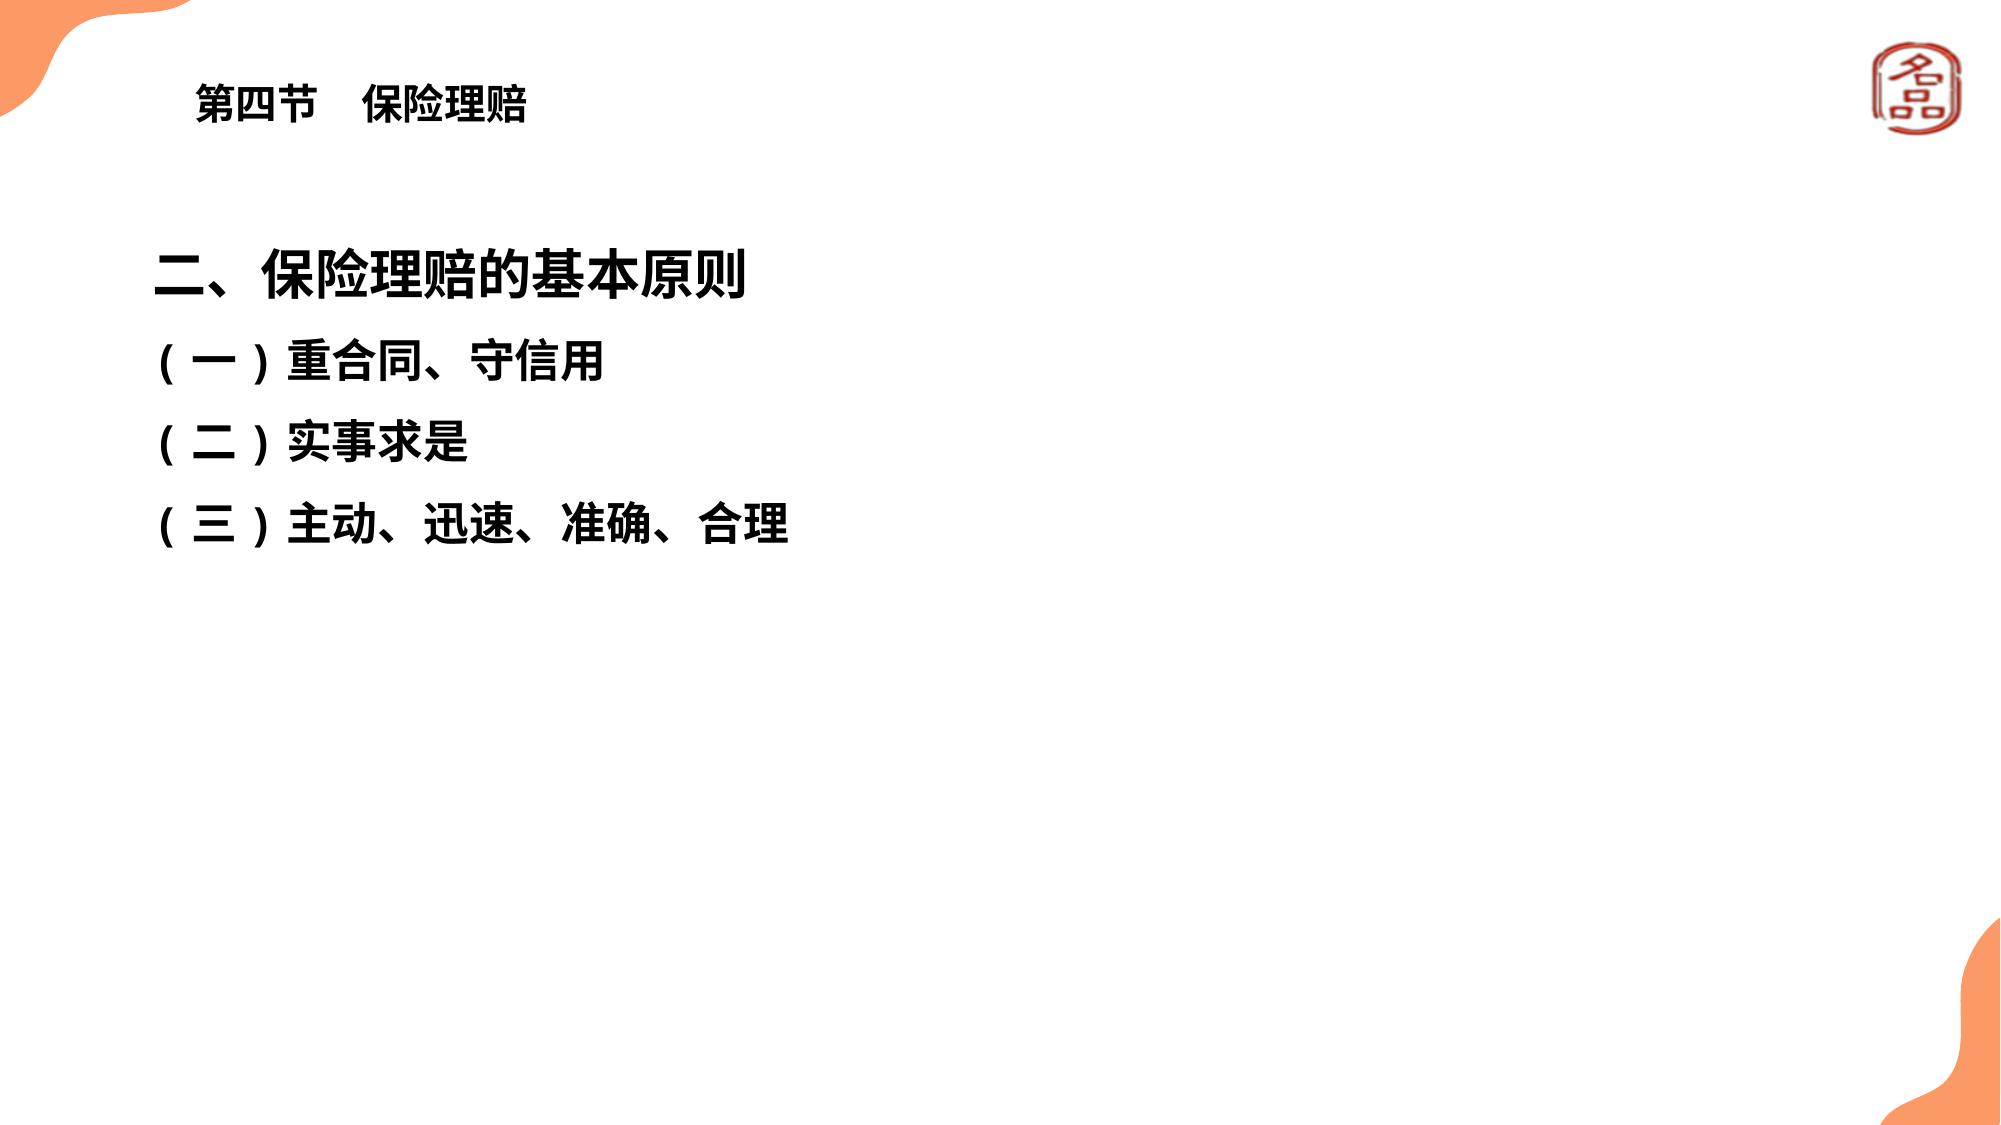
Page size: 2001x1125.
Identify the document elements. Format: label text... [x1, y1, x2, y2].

list 二、保险理赔的基本原则 (一)重合同、守信用 (二)实事求是 (三)主动、迅速、准确、合理 [137, 217, 1863, 1031]
title 第四节 保险理赔 [137, 60, 1863, 152]
picture [1861, 10, 1990, 147]
